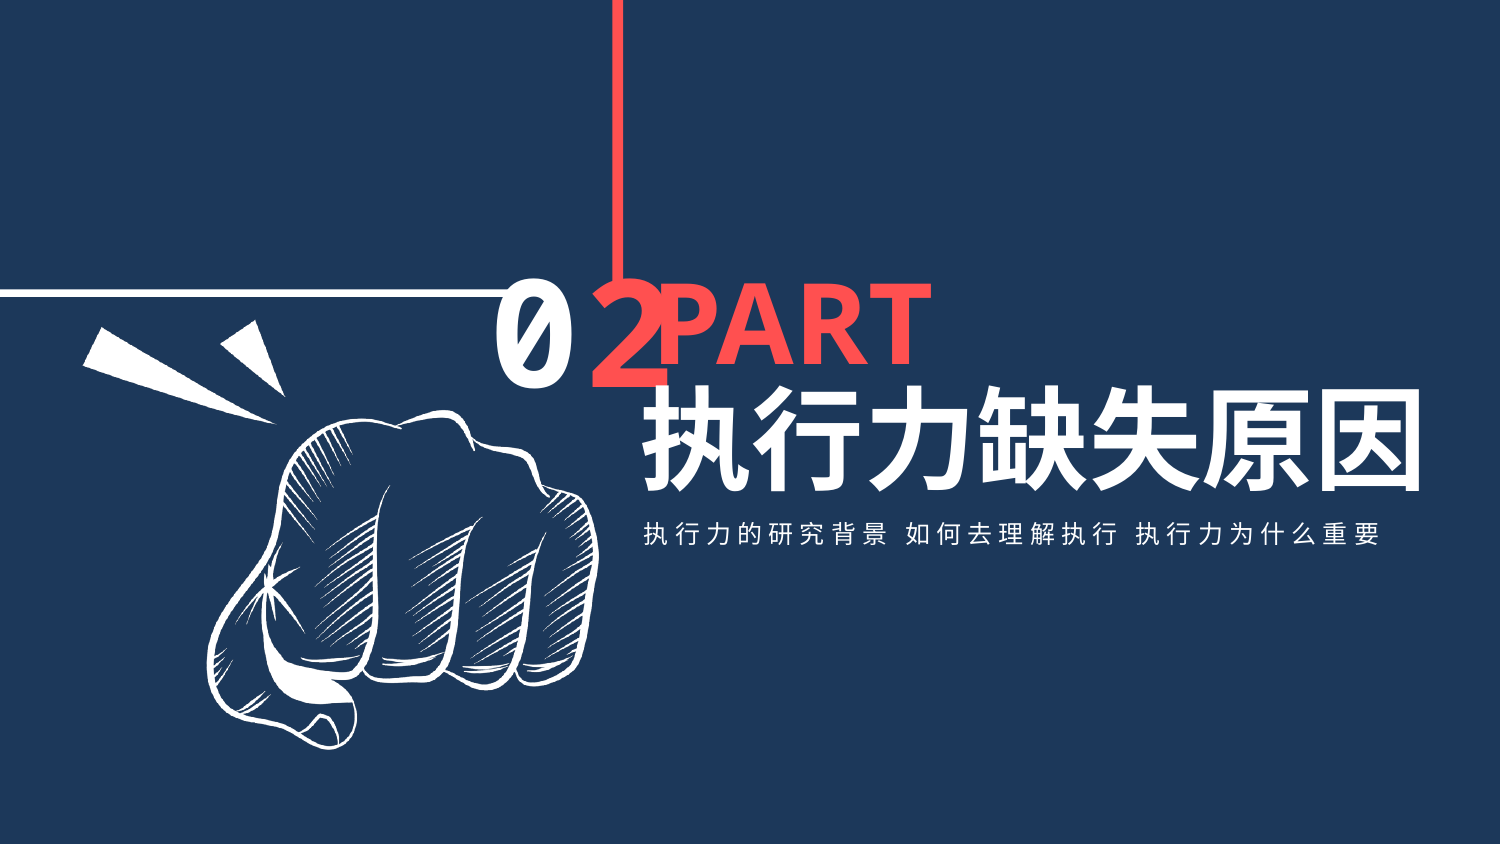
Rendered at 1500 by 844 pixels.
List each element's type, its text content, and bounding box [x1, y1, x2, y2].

text_box 执行力的研究背景 如何去理解执行 执行力为什么重要 [643, 515, 1427, 549]
text_box [0, 288, 513, 298]
text_box PART [651, 251, 982, 388]
text_box 执行力缺失原因 [625, 369, 1427, 505]
picture [74, 296, 625, 767]
text_box 02 [478, 231, 691, 369]
text_box [611, 0, 624, 290]
